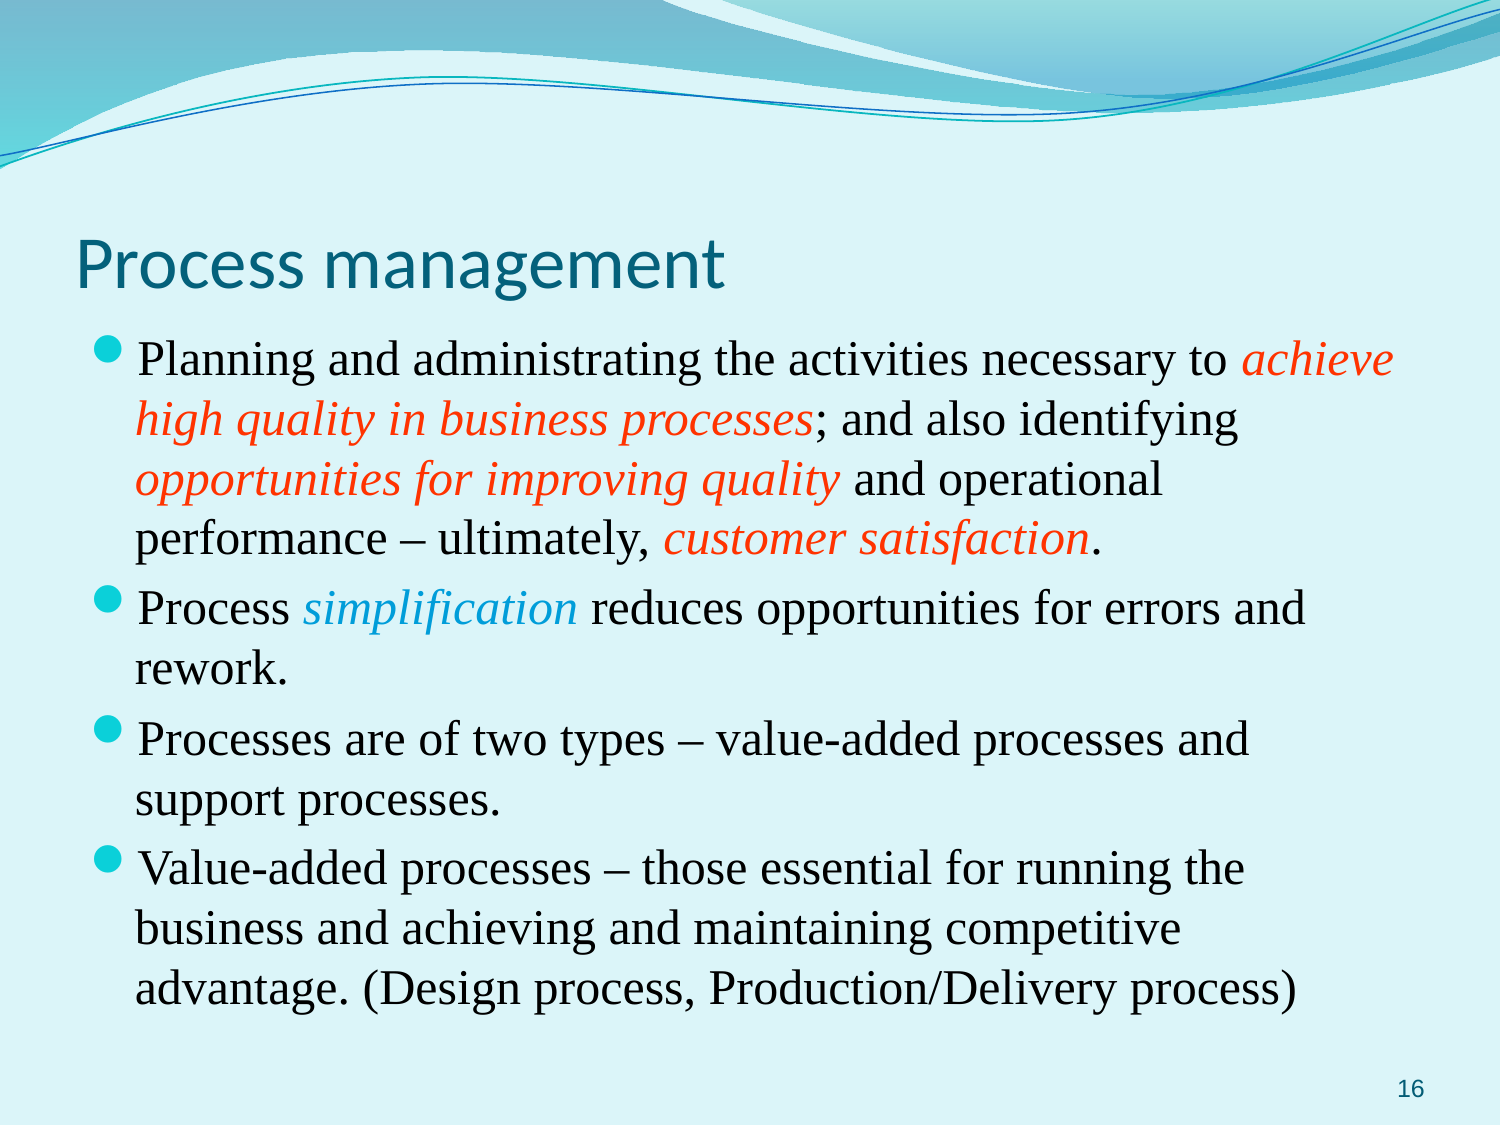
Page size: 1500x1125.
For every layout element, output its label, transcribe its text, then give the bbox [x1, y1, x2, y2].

title Process management [74, 115, 1426, 304]
list Planning and administrating the activities necessary to achieve high quality in business processes; and also identifying opportunities for improving quality and operational performance – ultimately, customer satisfaction. Process simplification reduces opportunities for errors and rework. Processes are of two types – value-added processes and support processes. Value-added processes – those essential for running the business and achieving and maintaining competitive advantage. (Design process, Production/Delivery process) [74, 317, 1426, 1038]
slide_number 16 [1299, 1042, 1425, 1103]
